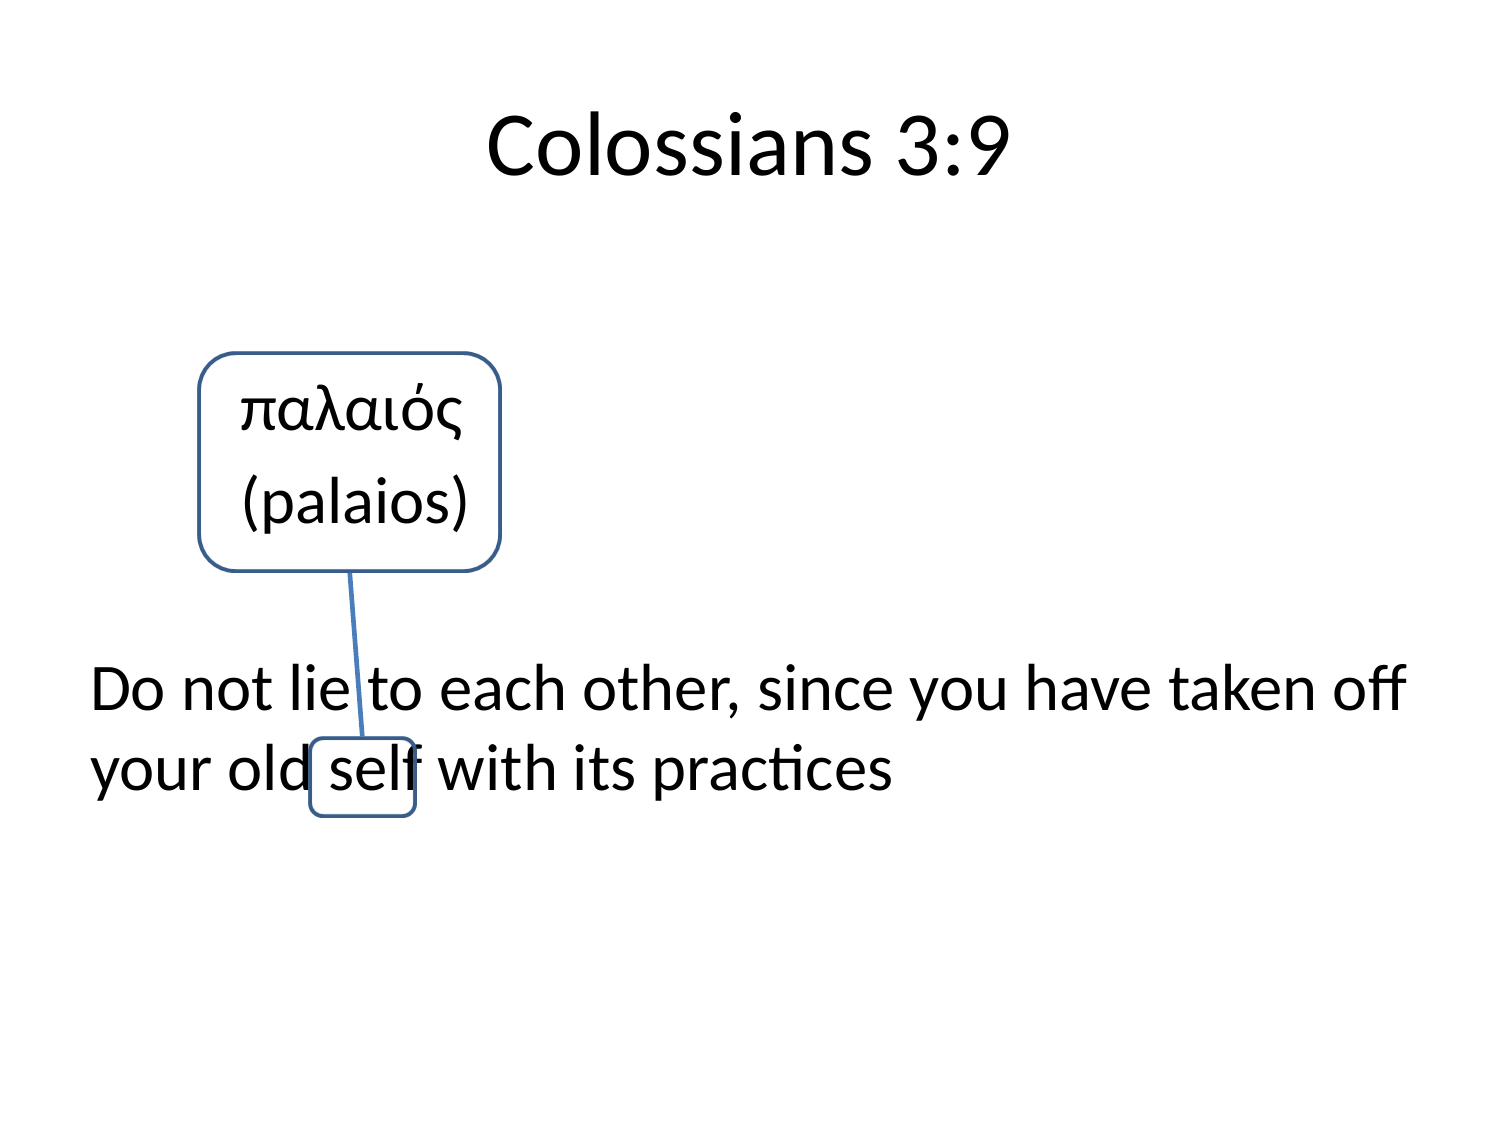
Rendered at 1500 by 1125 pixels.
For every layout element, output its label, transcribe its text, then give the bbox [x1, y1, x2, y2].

title Colossians 3:9 [75, 45, 1425, 233]
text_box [349, 572, 363, 737]
picture [308, 736, 417, 818]
picture [197, 351, 502, 574]
list παλαιός (palaios) Do not lie to each other, since you have taken off your old self with its practices [75, 262, 1425, 1005]
